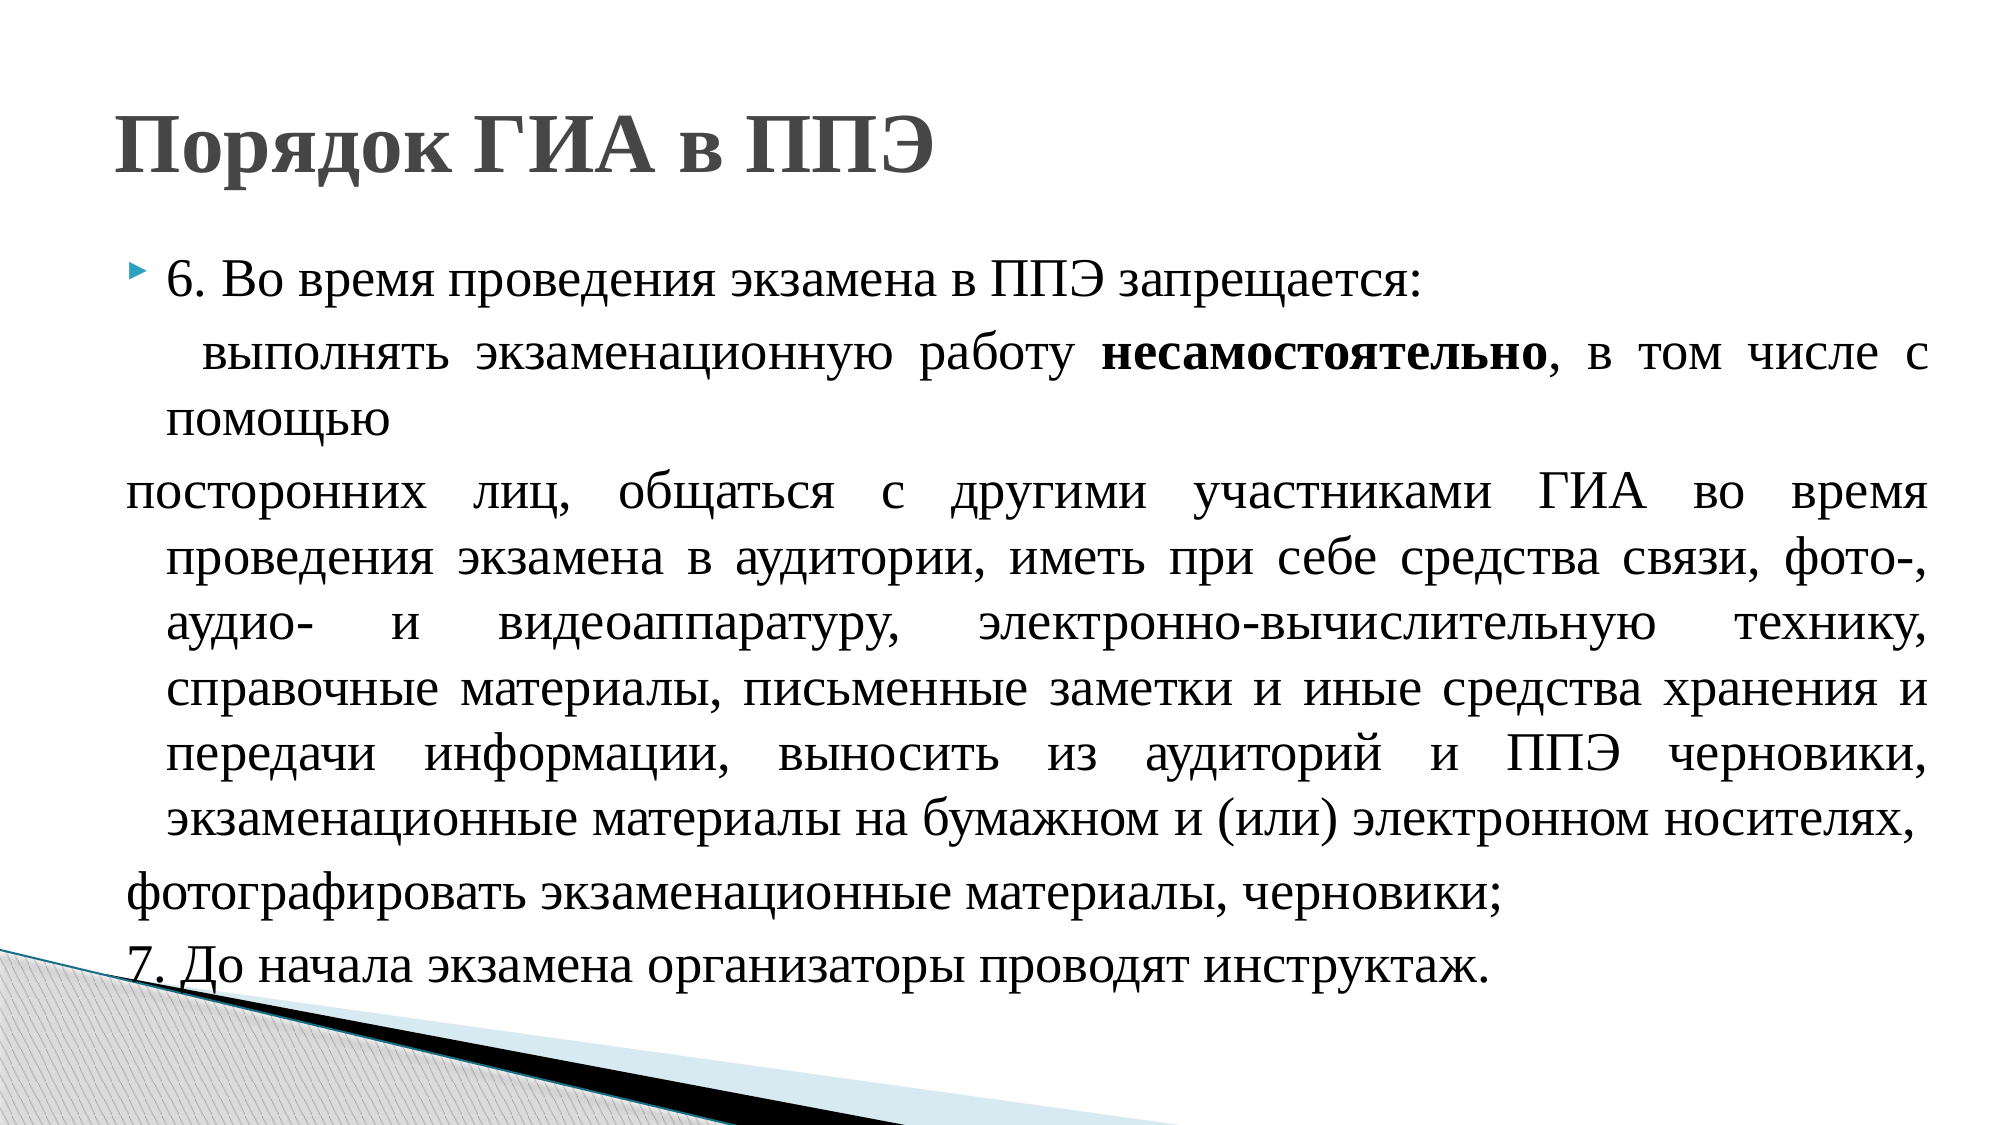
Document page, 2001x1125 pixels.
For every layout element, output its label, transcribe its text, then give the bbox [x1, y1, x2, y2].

list 6. Во время проведения экзамена в ППЭ запрещается: выполнять экзаменационную работу несамостоятельно, в том числе с помощью посторонних лиц, общаться с другими участниками ГИА во время проведения экзамена в аудитории, иметь при себе средства связи, фото-, аудио- и видеоаппаратуру, электронно-вычислительную технику, справочные материалы, письменные заметки и иные средства хранения и передачи информации, выносить из аудиторий и ППЭ черновики, экзаменационные материалы на бумажном и (или) электронном носителях, фотографировать экзаменационные материалы, черновики; 7. До начала экзамена организаторы проводят инструктаж. [93, 234, 1945, 1024]
title Порядок ГИА в ППЭ [99, 45, 1900, 233]
